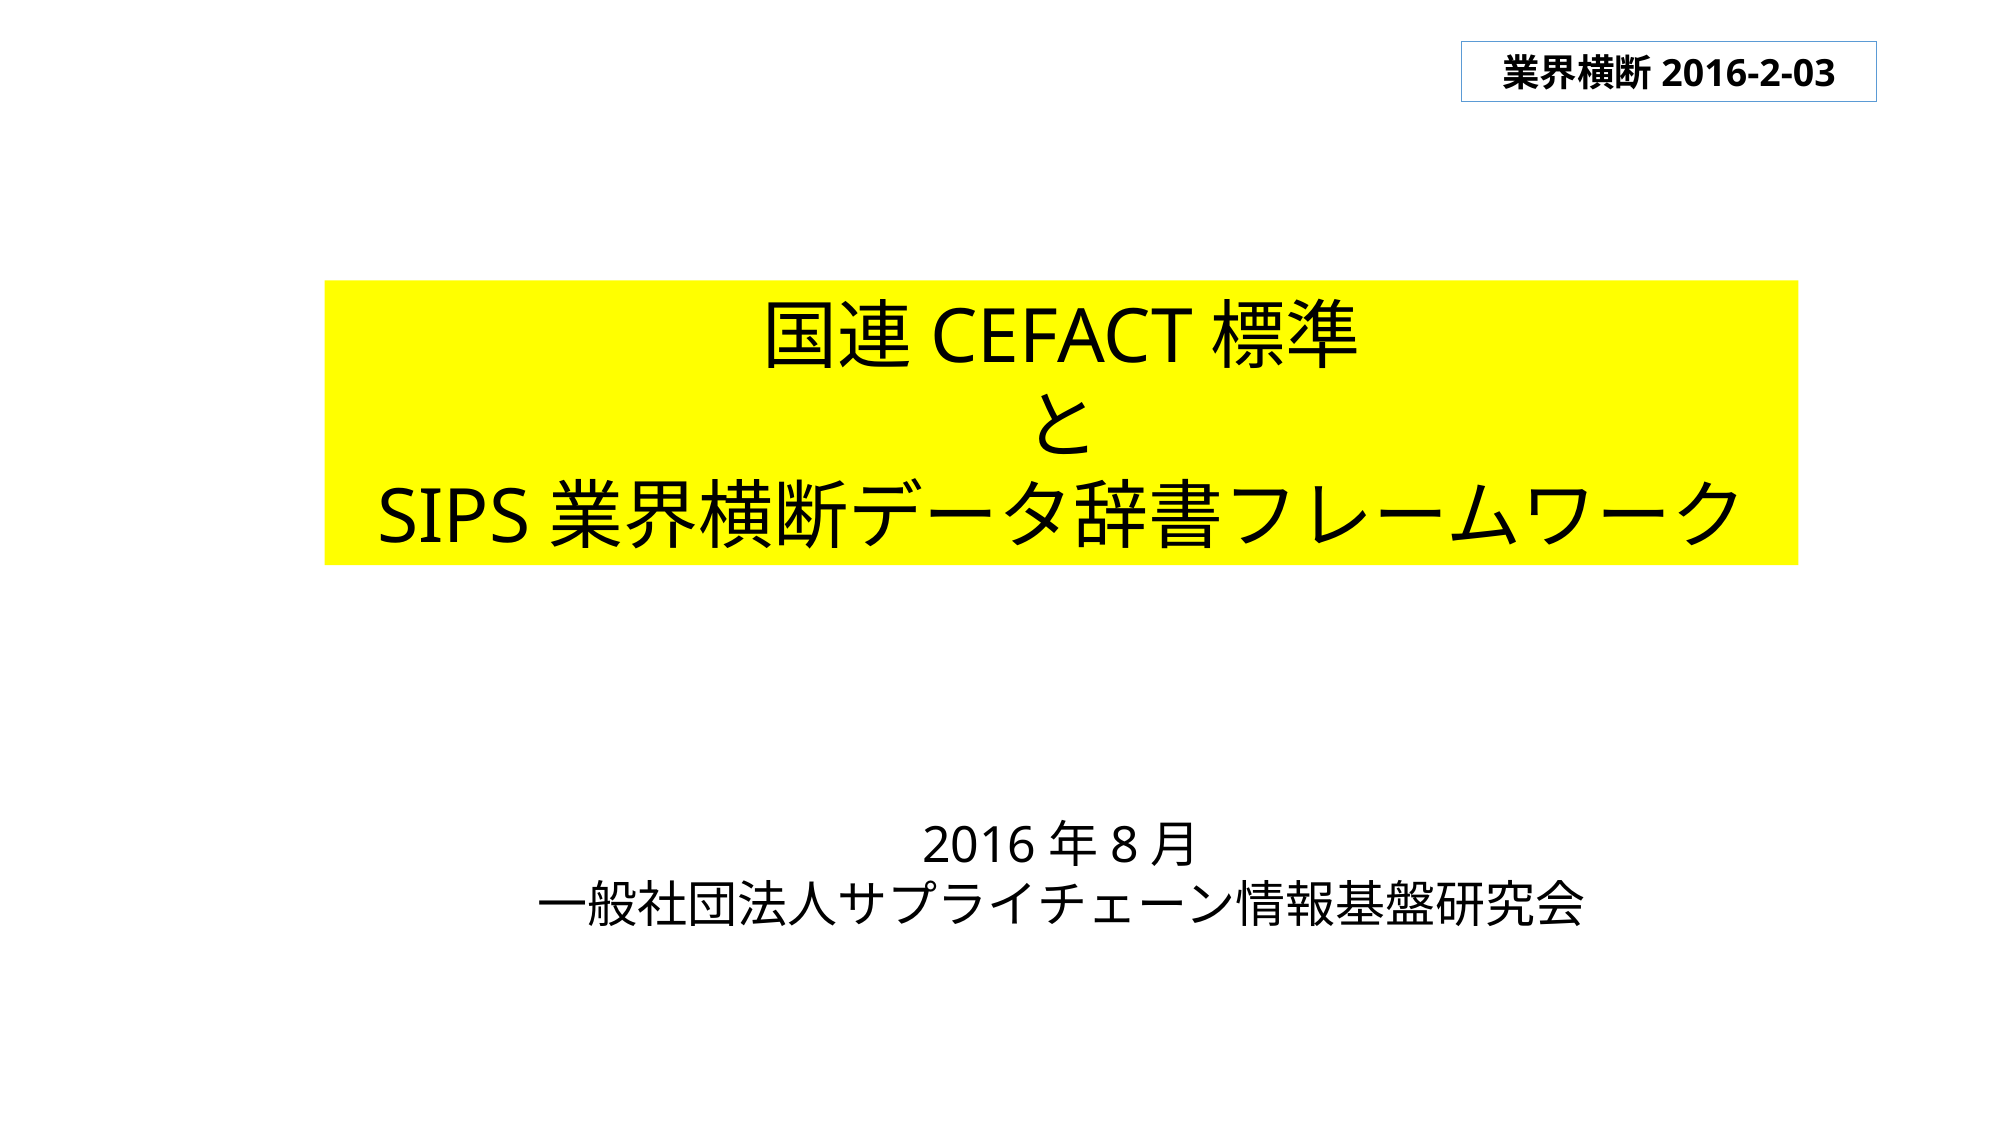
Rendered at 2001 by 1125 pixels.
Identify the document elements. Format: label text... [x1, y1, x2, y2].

text_box 業界横断2016-2-03 [1461, 41, 1877, 102]
text_box 国連CEFACT標準 と SIPS業界横断データ辞書フレームワーク [324, 280, 1799, 566]
text_box 2016年8月 一般社団法人サプライチェーン情報基盤研究会 [481, 804, 1642, 940]
